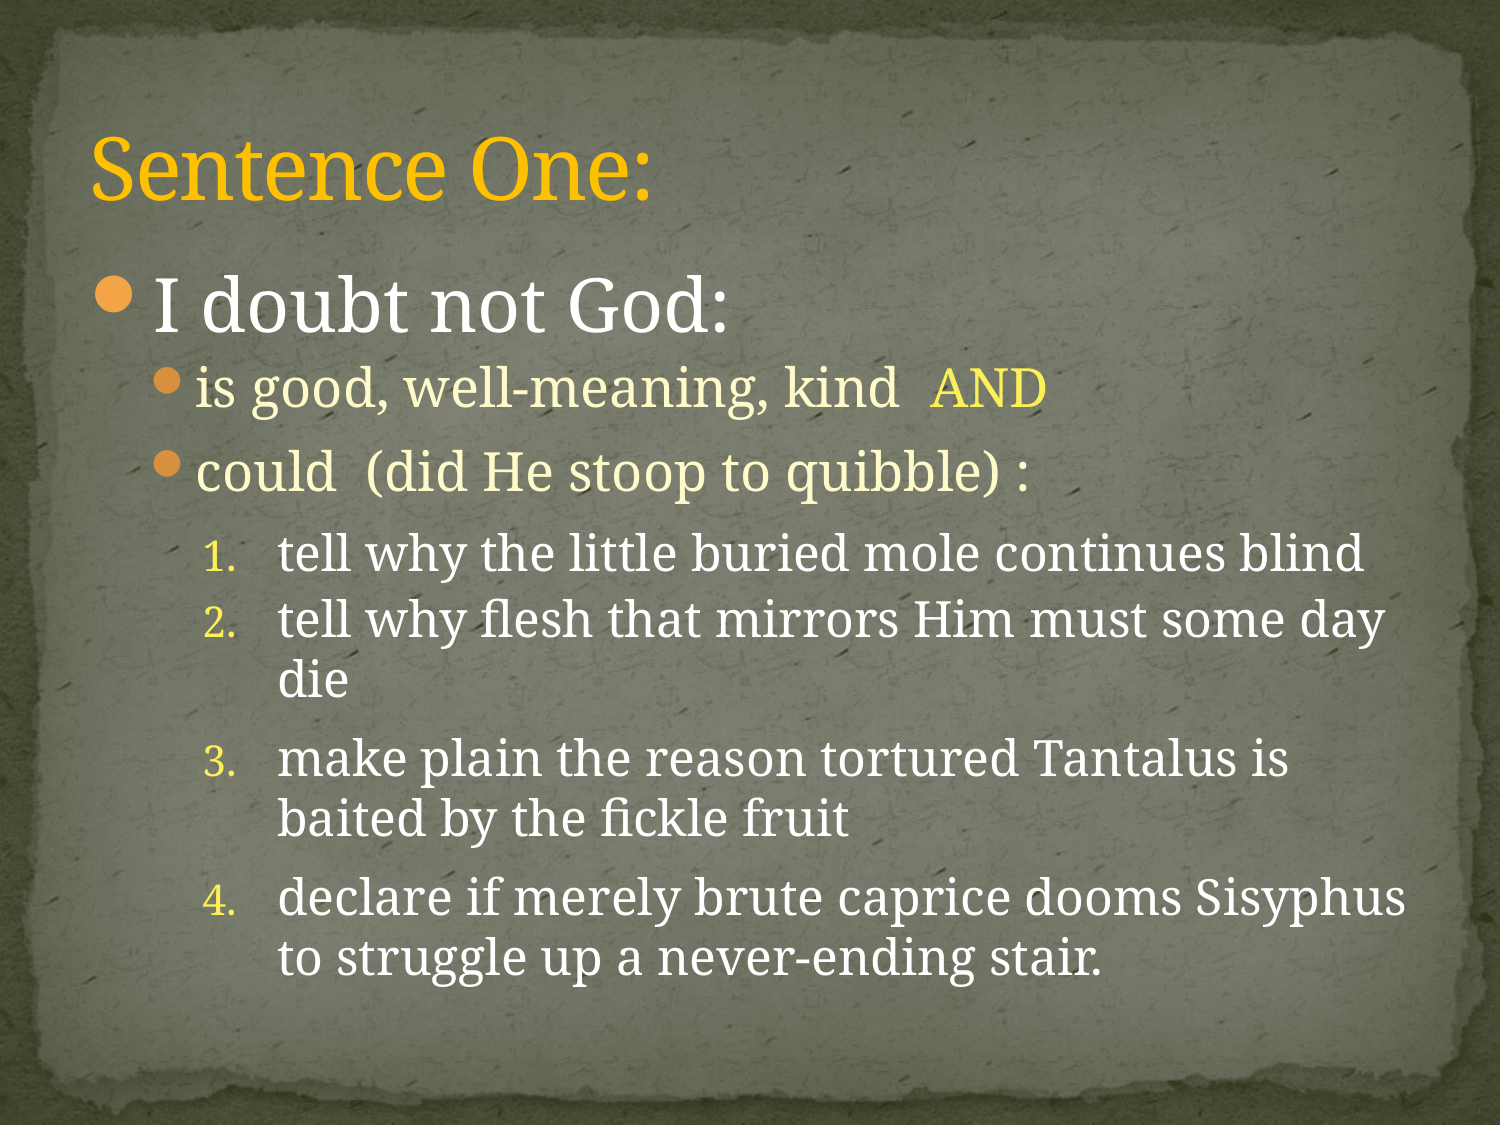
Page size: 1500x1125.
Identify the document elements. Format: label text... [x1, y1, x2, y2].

title Sentence One: [74, 24, 1425, 225]
list I doubt not God: is good, well-meaning, kind AND could (did He stoop to quibble) : tell why the little buried mole continues blind tell why flesh that mirrors Him must some day die make plain the reason tortured Tantalus is baited by the fickle fruit declare if merely brute caprice dooms Sisyphus to struggle up a never-ending stair. [75, 249, 1425, 1000]
